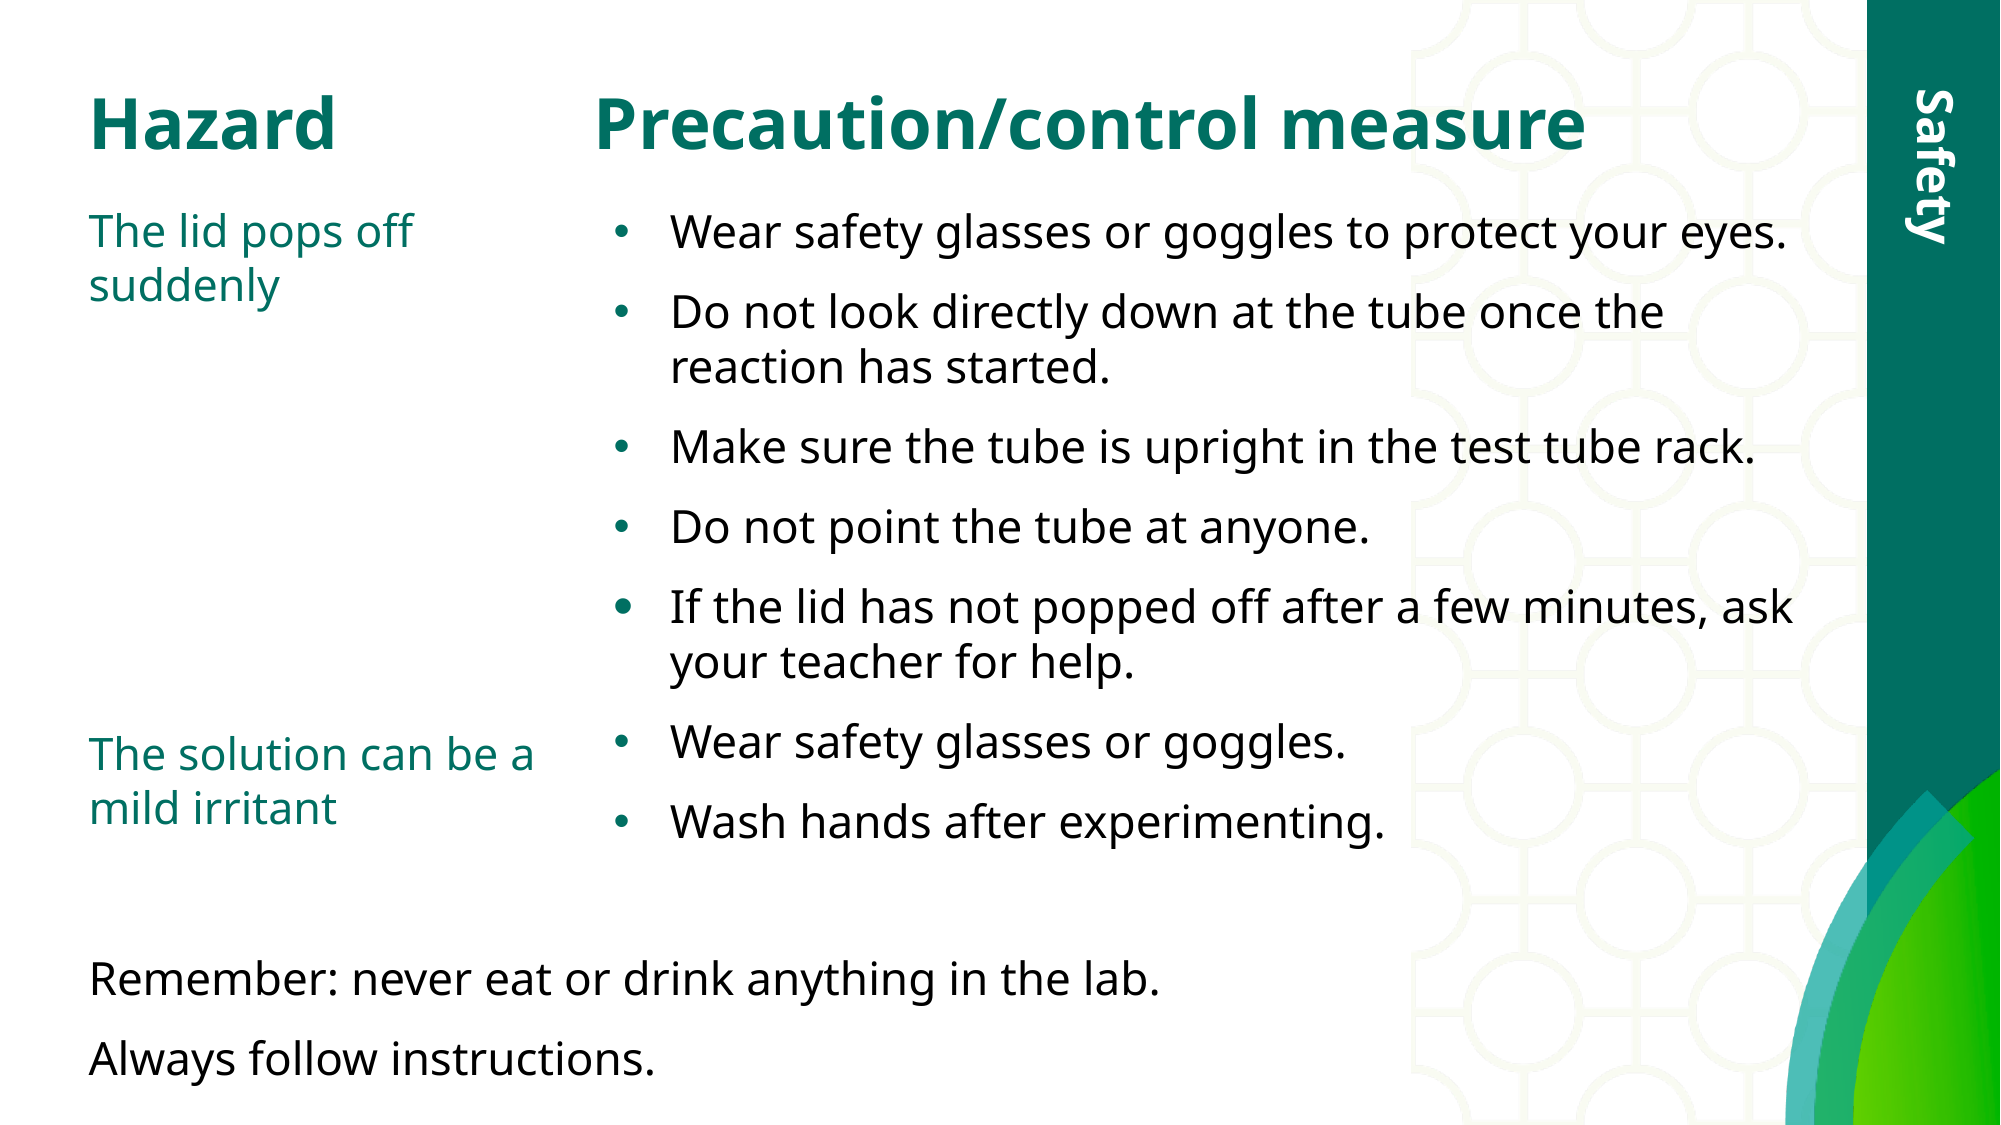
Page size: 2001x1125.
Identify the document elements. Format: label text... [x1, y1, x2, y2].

title Hazard Precaution/control measure [88, 88, 1743, 161]
list The lid pops off suddenly The solution can be a mild irritant [88, 203, 598, 840]
text_box Safety [1867, 88, 2000, 765]
list Wear safety glasses or goggles to protect your eyes. Do not look directly down at the tube once the reaction has started. Make sure the tube is upright in the test tube rack. Do not point the tube at anyone. If the lid has not popped off after a few minutes, ask your teacher for help. Wear safety glasses or goggles. Wash hands after experimenting. [613, 203, 1839, 1030]
text_box Remember: never eat or drink anything in the lab. Always follow instructions. [88, 949, 1743, 1125]
picture [1411, 0, 2001, 1125]
